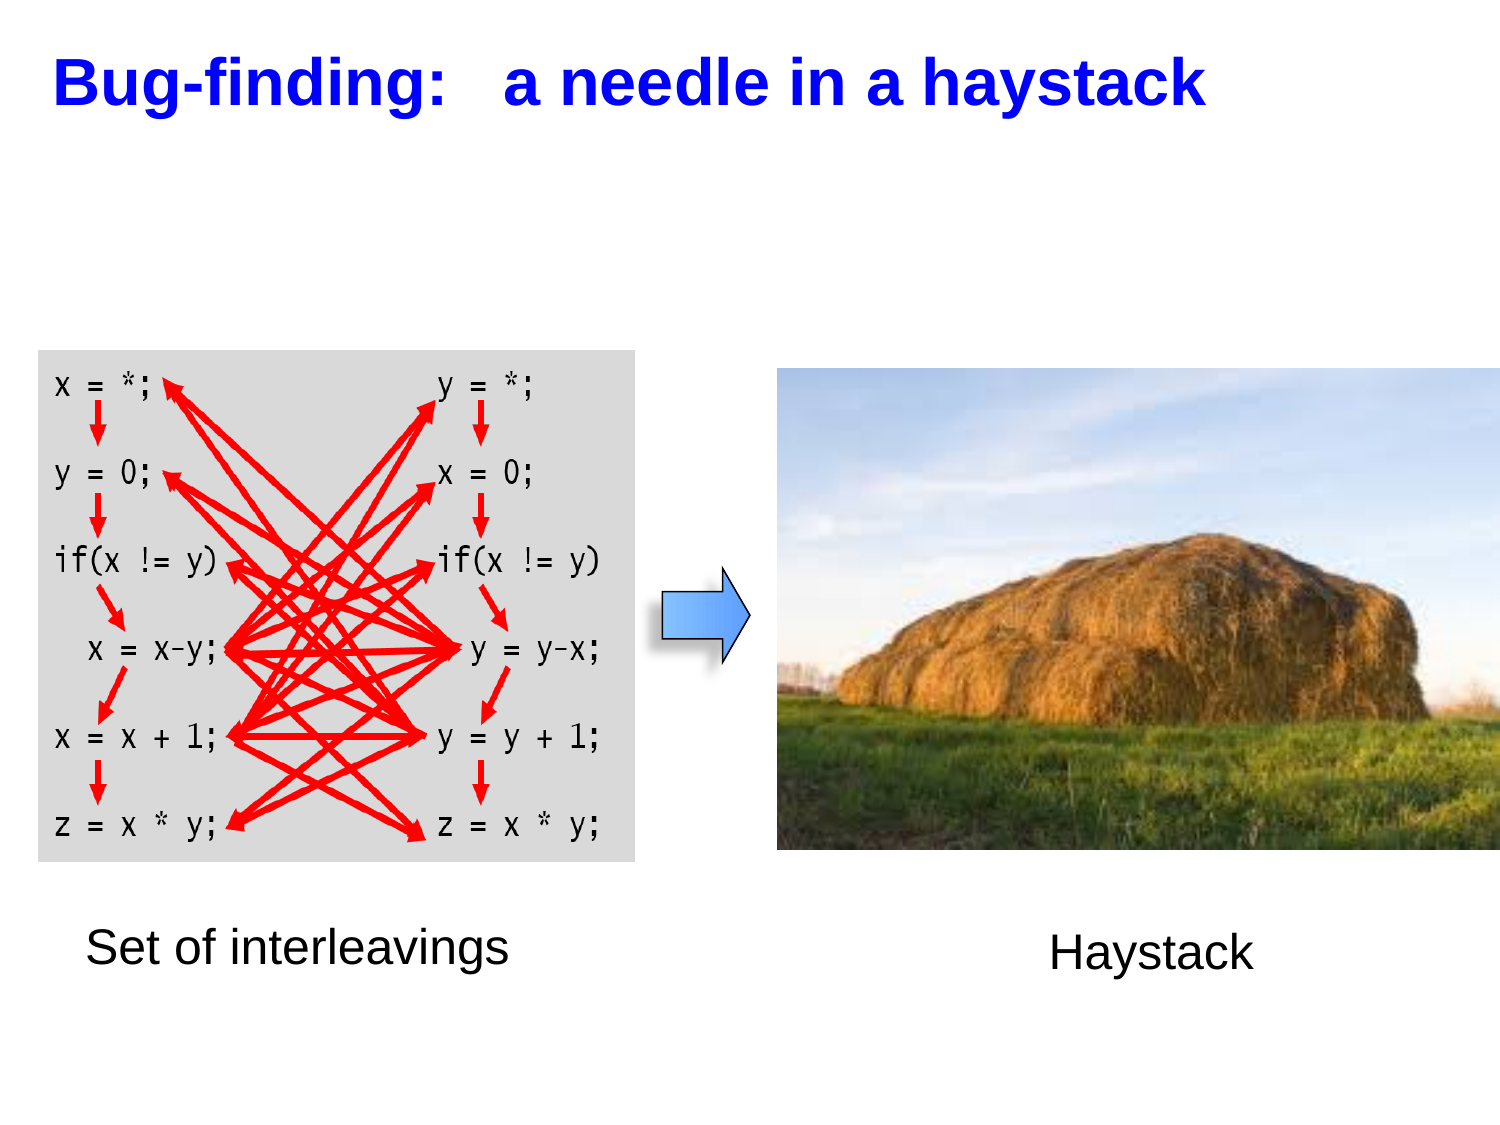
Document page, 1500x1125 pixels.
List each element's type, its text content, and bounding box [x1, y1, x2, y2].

title Bug-finding: a needle in a haystack [37, 19, 1476, 138]
text_box [662, 568, 750, 663]
picture [37, 349, 636, 863]
text_box Haystack [1033, 911, 1269, 987]
text_box Set of interleavings [70, 906, 539, 982]
picture [776, 368, 1500, 851]
